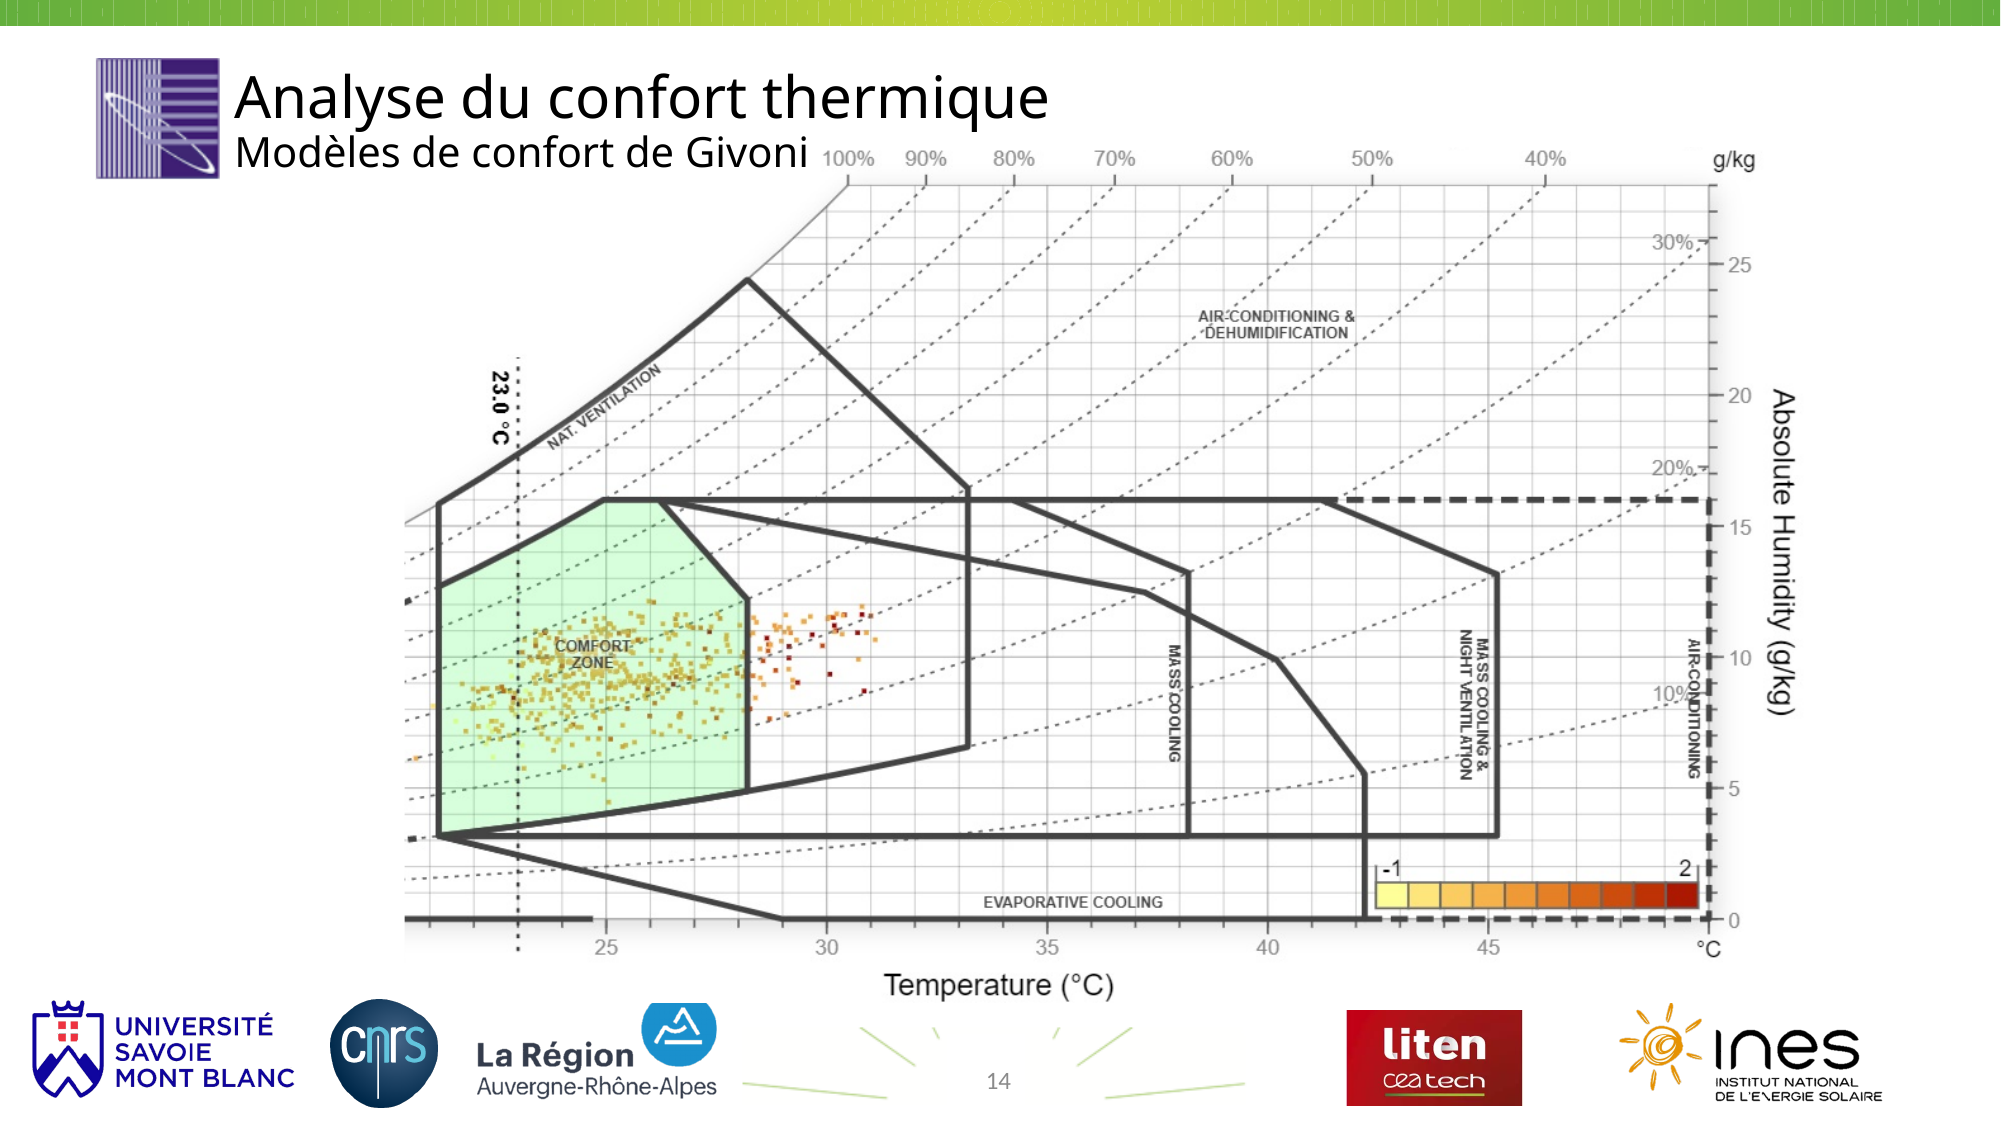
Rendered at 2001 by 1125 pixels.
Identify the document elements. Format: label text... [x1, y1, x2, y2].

slide_number 14 [955, 1049, 1042, 1110]
picture [95, 58, 219, 180]
picture [19, 989, 307, 1118]
picture [1344, 1010, 1525, 1106]
picture [330, 147, 1891, 1109]
title Analyse du confort thermique Modèles de confort de Givoni [219, 53, 1514, 192]
